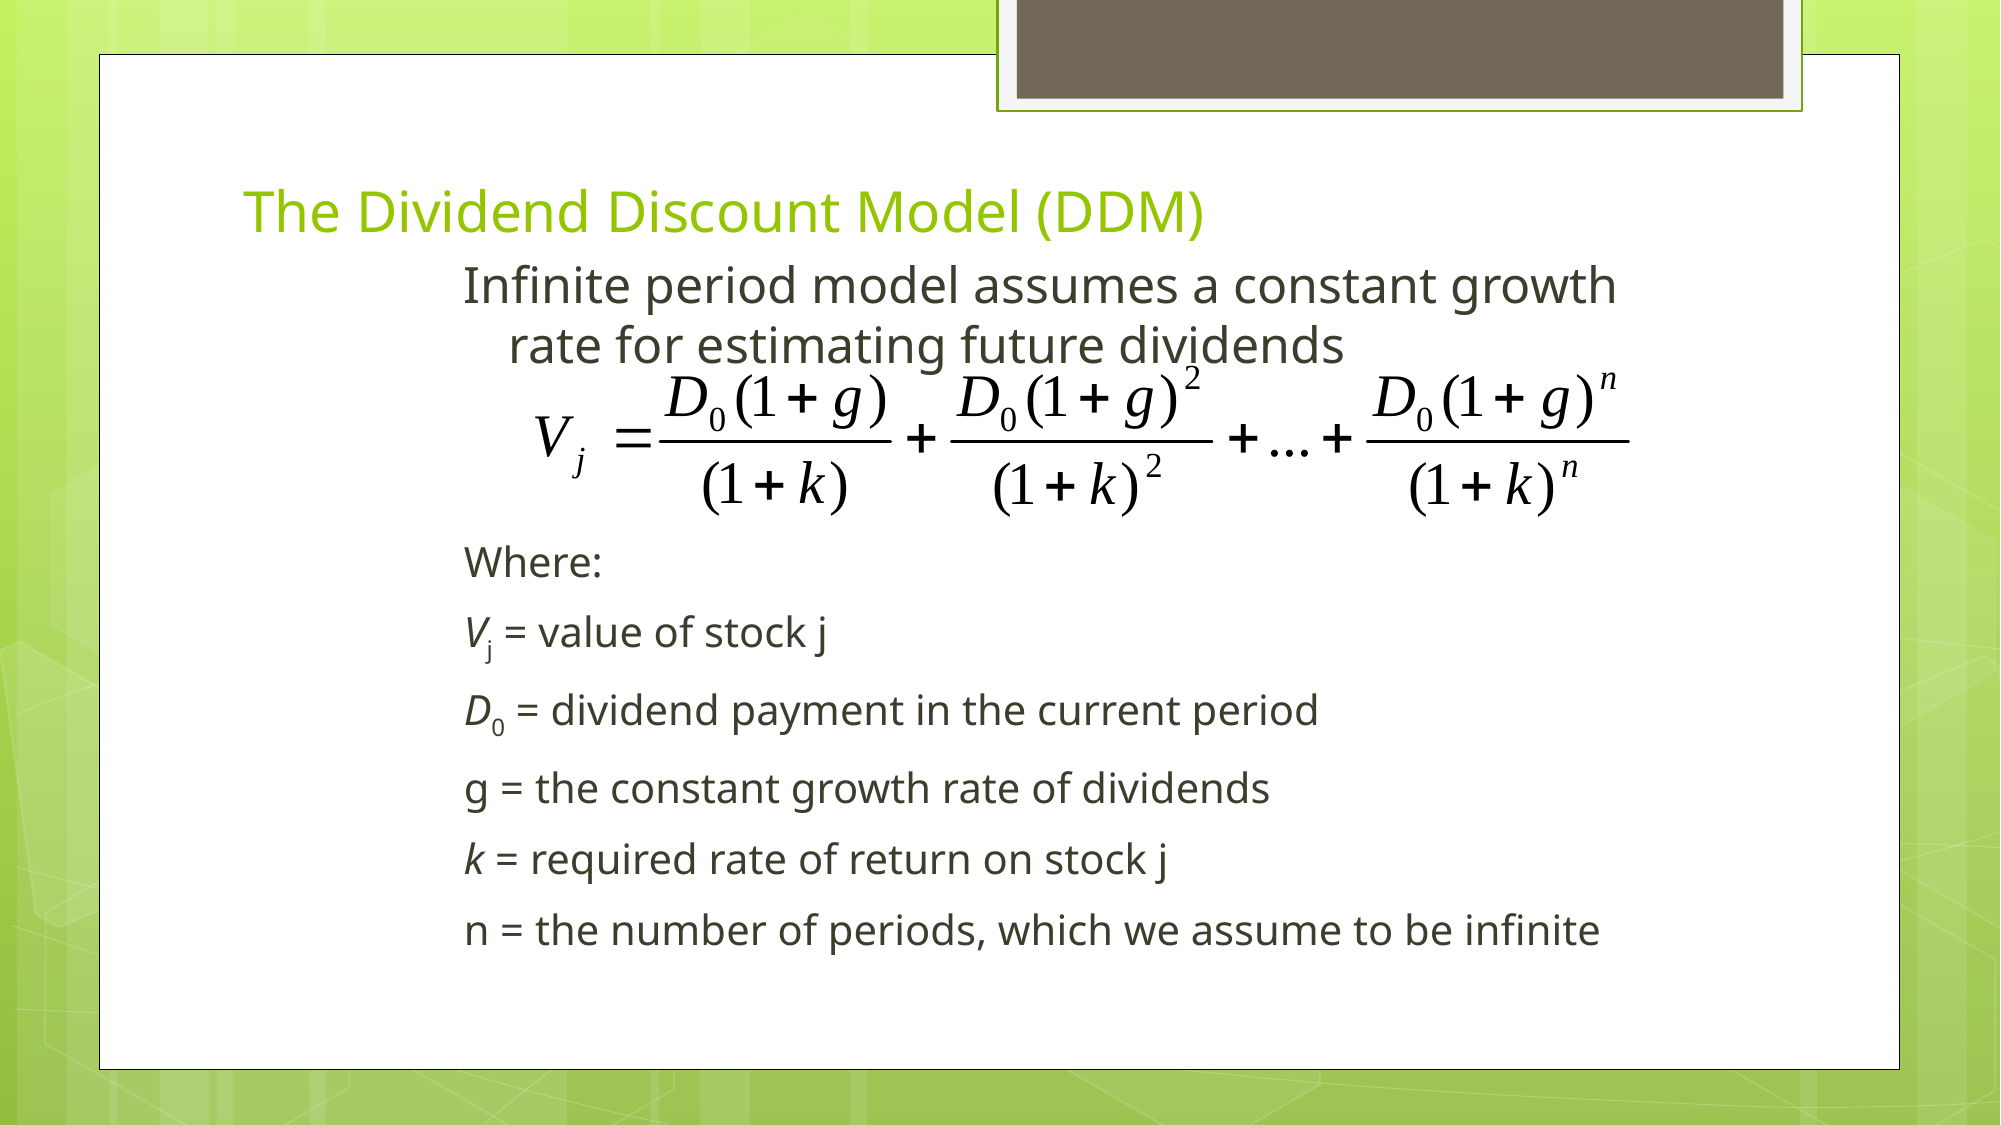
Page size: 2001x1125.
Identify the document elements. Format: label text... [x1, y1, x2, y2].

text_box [528, 350, 1640, 529]
list Infinite period model assumes a constant growth rate for estimating future dividends Where: Vj = value of stock j D0 = dividend payment in the current period g = the constant growth rate of dividends k = required rate of return on stock j n = the number of periods, which we assume to be infinite [437, 246, 1688, 1113]
title The Dividend Discount Model (DDM) [228, 168, 1765, 252]
